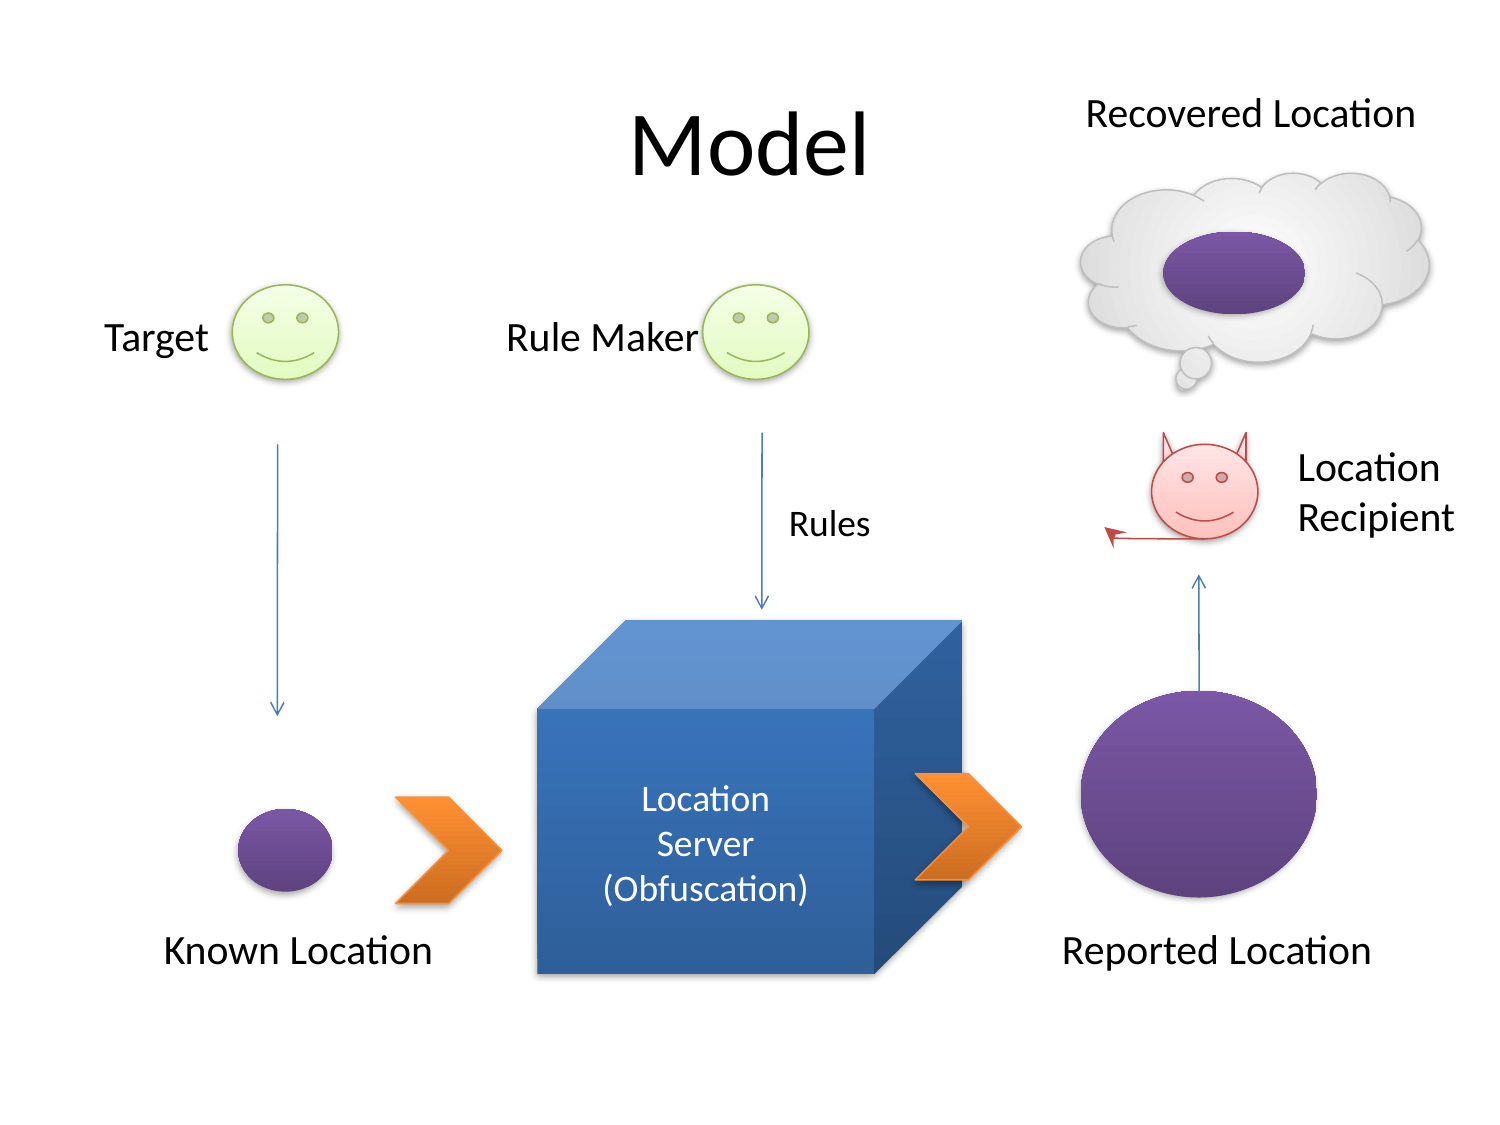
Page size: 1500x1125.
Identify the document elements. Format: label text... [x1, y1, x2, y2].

text_box [714, 284, 810, 381]
text_box [914, 772, 1023, 881]
text_box Location Recipient [1282, 432, 1471, 548]
text_box Known Location [148, 915, 449, 981]
text_box [1152, 443, 1259, 540]
text_box [1080, 690, 1317, 898]
text_box [238, 808, 333, 892]
text_box [1079, 172, 1431, 392]
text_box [1148, 482, 1161, 584]
text_box Target [89, 301, 224, 367]
text_box Rule Maker [491, 301, 715, 367]
text_box [231, 284, 340, 381]
text_box Recovered Location [1070, 78, 1432, 143]
title Model [75, 45, 1425, 233]
text_box Location Server (Obfuscation) [537, 620, 963, 975]
text_box [1237, 431, 1247, 459]
text_box [394, 796, 503, 905]
text_box [1162, 431, 1172, 458]
text_box [1163, 231, 1306, 315]
text_box Reported Location [1047, 915, 1388, 981]
text_box Rules [774, 491, 887, 552]
